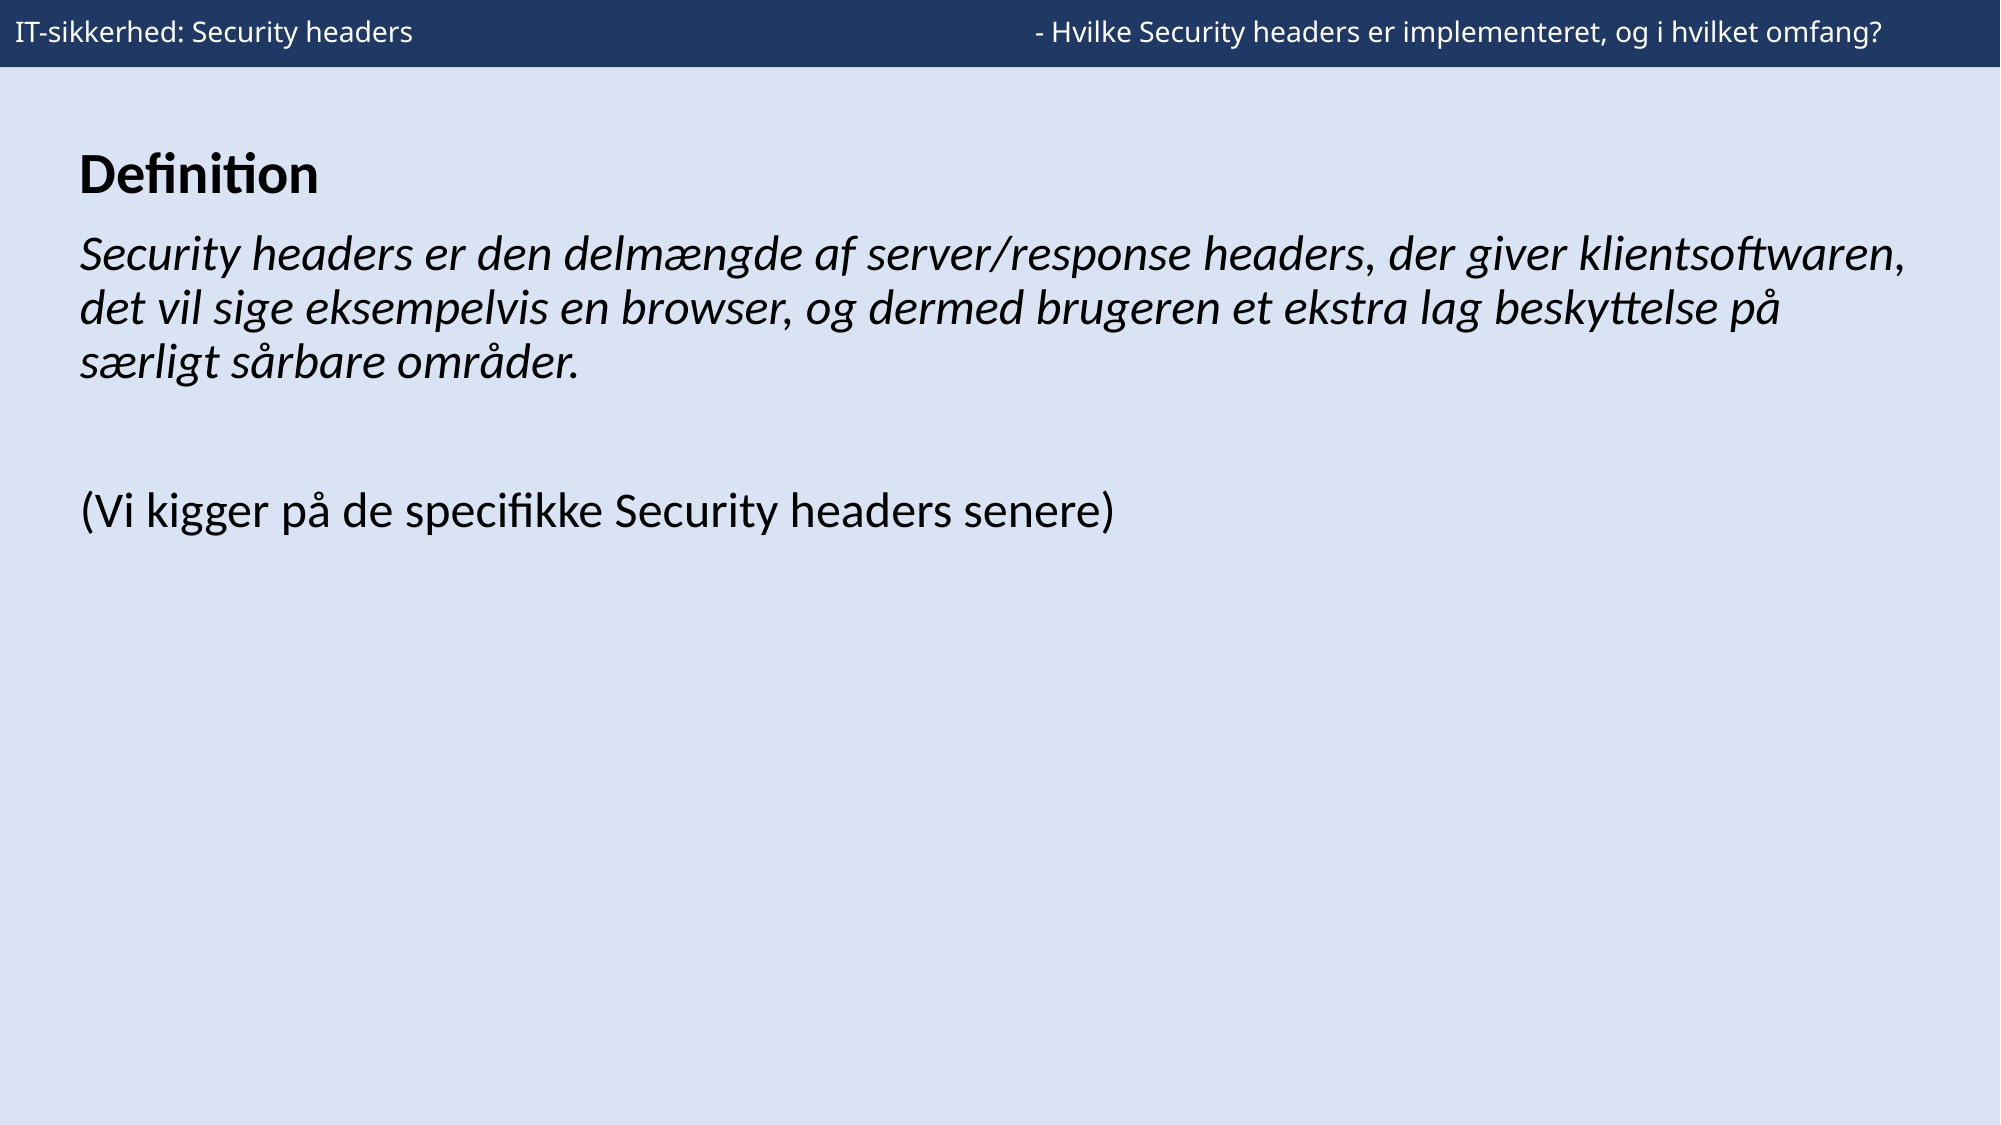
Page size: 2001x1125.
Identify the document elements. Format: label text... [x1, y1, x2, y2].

list Definition Security headers er den delmængde af server/response headers, der giver klientsoftwaren, det vil sige eksempelvis en browser, og dermed brugeren et ekstra lag beskyttelse på særligt sårbare områder. (Vi kigger på de specifikke Security headers senere) [64, 135, 1936, 1071]
title IT-sikkerhed: Security headers - Hvilke Security headers er implementeret, og i hvilket omfang? [0, 0, 2000, 68]
